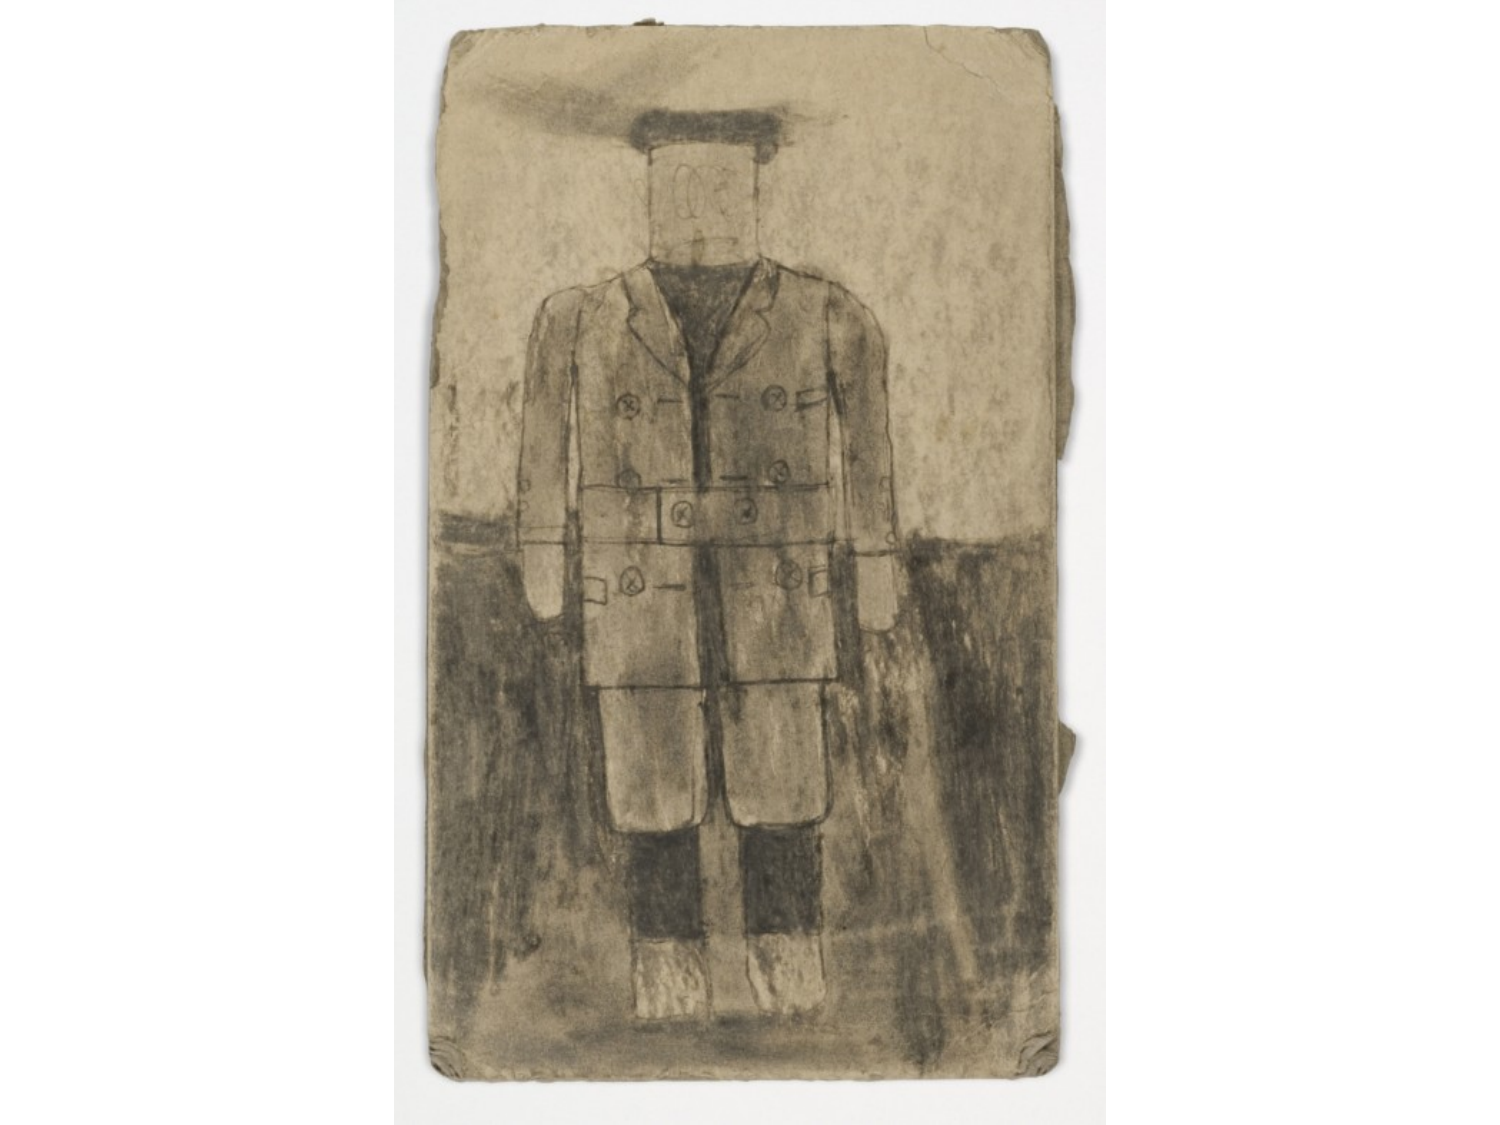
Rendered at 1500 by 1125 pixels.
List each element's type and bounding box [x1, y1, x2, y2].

picture [393, 0, 1107, 1125]
